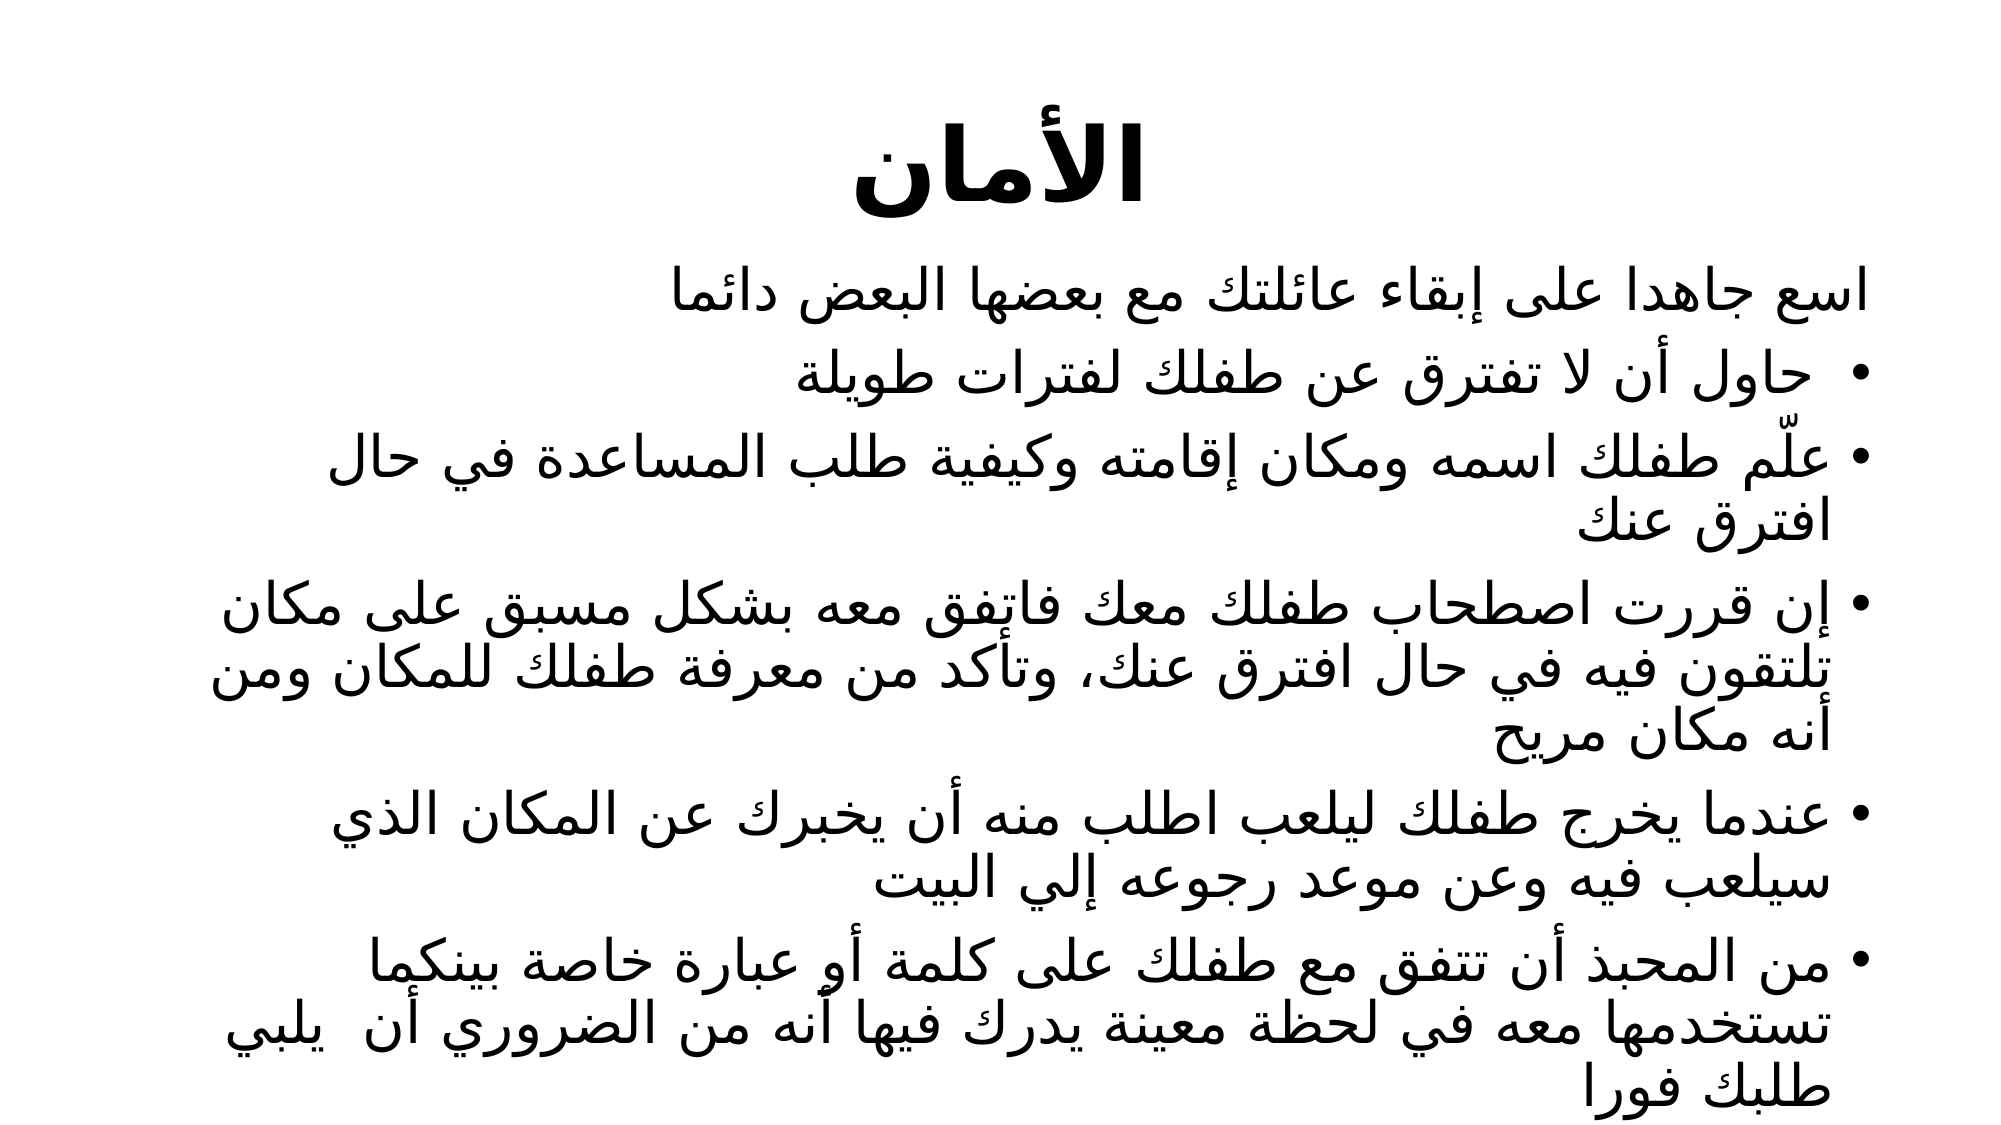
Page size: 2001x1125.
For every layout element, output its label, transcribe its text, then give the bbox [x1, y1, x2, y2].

title الأمان [137, 59, 1863, 278]
list اسع جاهدا على إبقاء عائلتك مع بعضها البعض دائما حاول أن لا تفترق عن طفلك لفترات طويلة علّم طفلك اسمه ومكان إقامته وكيفية طلب المساعدة في حال افترق عنك إن قررت اصطحاب طفلك معك فاتفق معه بشكل مسبق على مكان تلتقون فيه في حال افترق عنك، وتأكد من معرفة طفلك للمكان ومن أنه مكان مريح عندما يخرج طفلك ليلعب اطلب منه أن يخبرك عن المكان الذي سيلعب فيه وعن موعد رجوعه إلي البيت من المحبذ أن تتفق مع طفلك على كلمة أو عبارة خاصة بينكما تستخدمها معه في لحظة معينة يدرك فيها أنه من الضروري أن يلبي طلبك فورا [161, 252, 1887, 1030]
